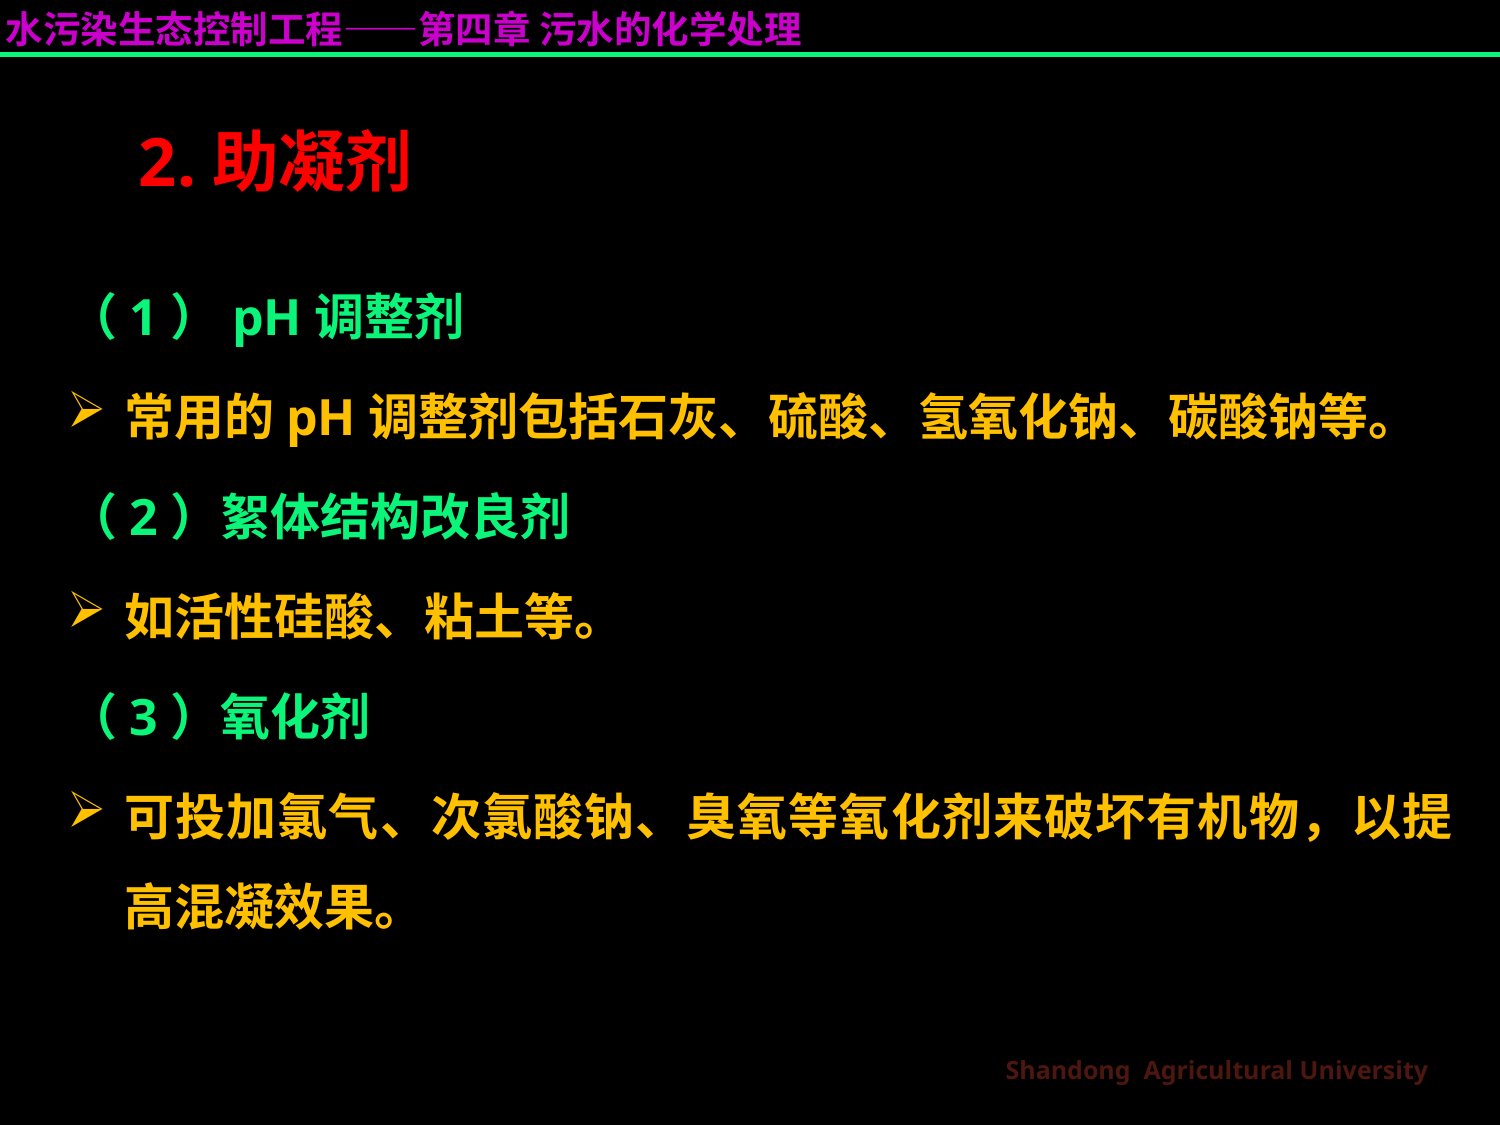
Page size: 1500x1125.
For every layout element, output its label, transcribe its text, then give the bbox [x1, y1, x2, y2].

title 2.助凝剂 [123, 78, 1399, 241]
list （1）pH调整剂 常用的pH调整剂包括石灰、硫酸、氢氧化钠、碳酸钠等。 （2）絮体结构改良剂 如活性硅酸、粘土等。 （3）氧化剂 可投加氯气、次氯酸钠、臭氧等氧化剂来破坏有机物，以提高混凝效果。 [64, 255, 1453, 1006]
